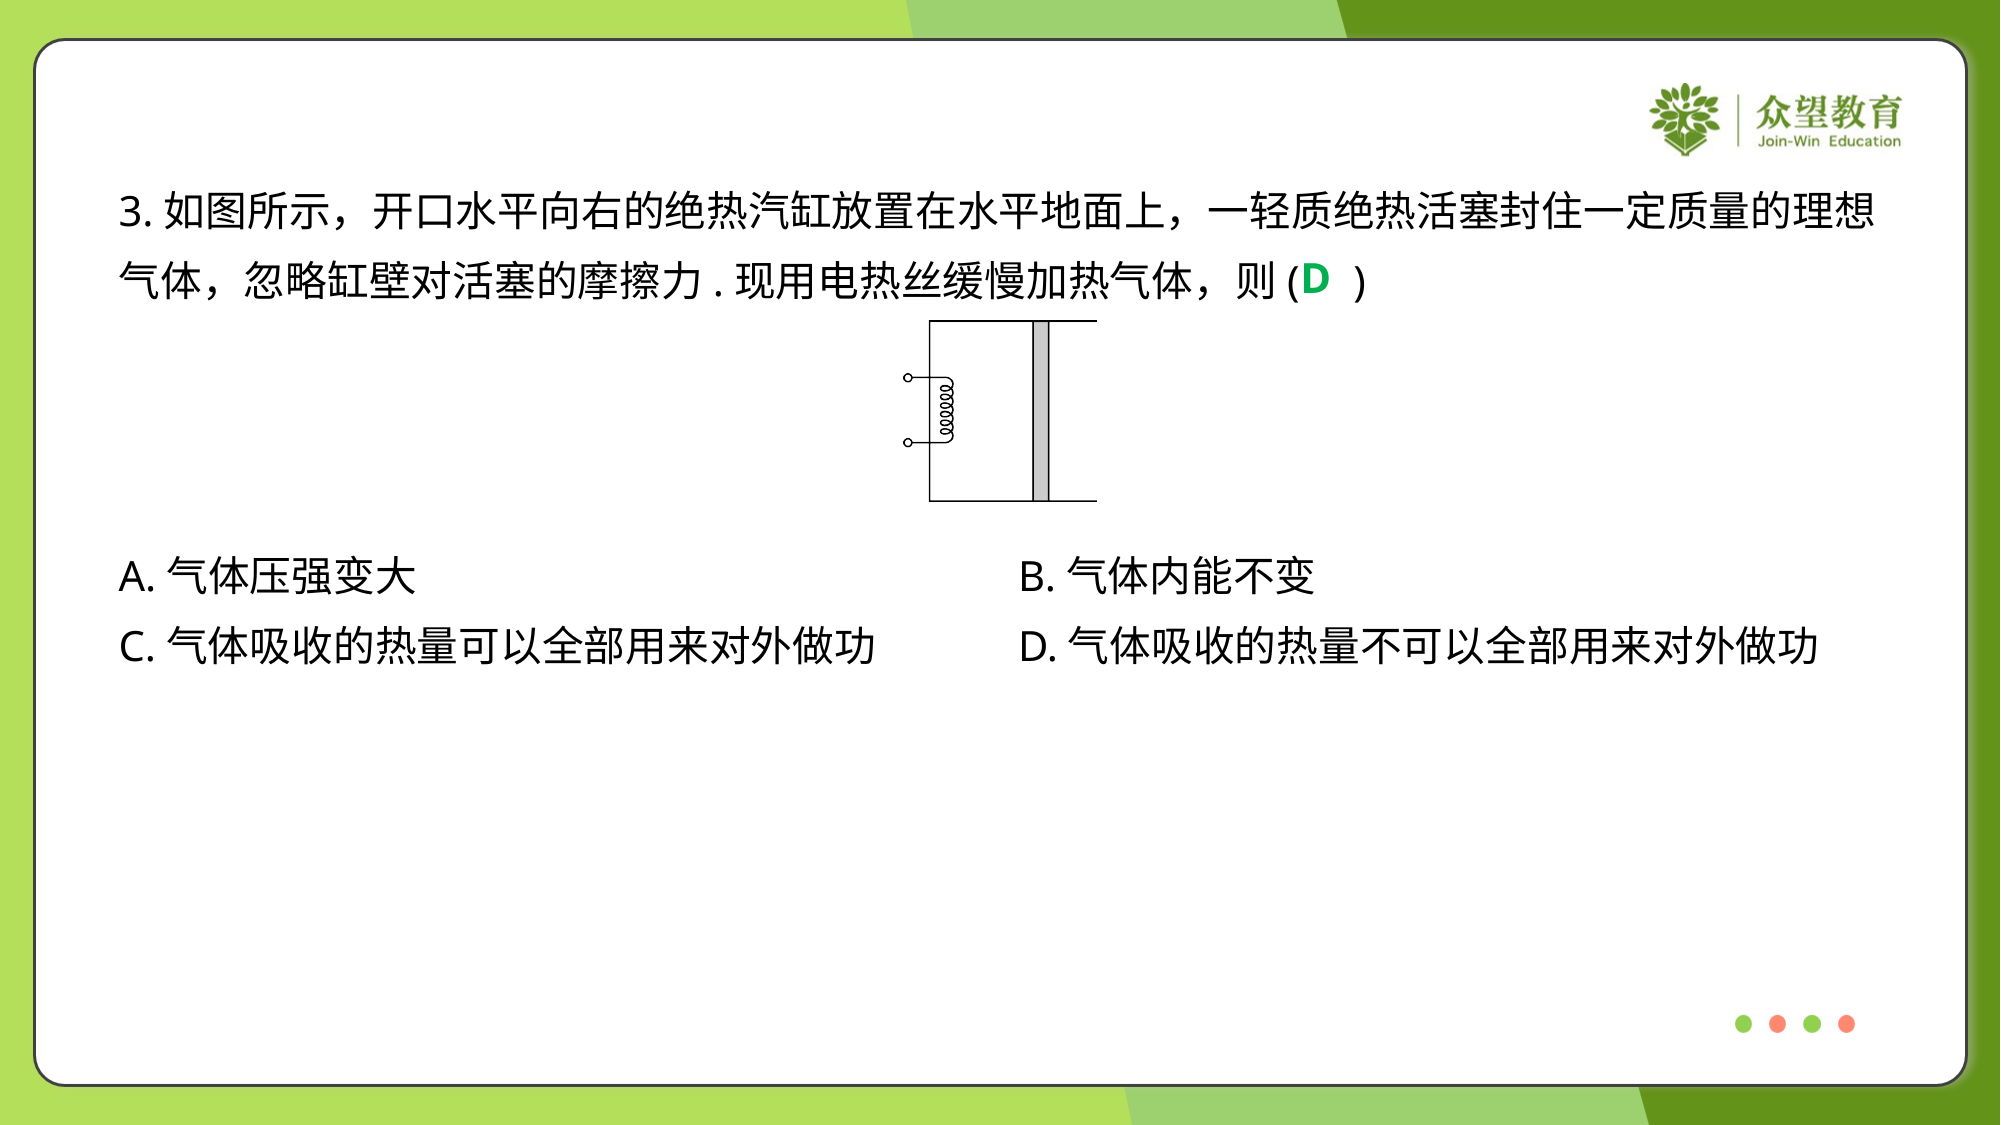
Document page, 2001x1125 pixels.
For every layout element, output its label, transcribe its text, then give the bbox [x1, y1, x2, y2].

text_box D [1284, 231, 1348, 296]
text_box 3.如图所示，开口水平向右的绝热汽缸放置在水平地面上，一轻质绝热活塞封住一定质量的理想 气体，忽略缸壁对活塞的摩擦力.现用电热丝缓慢加热气体，则( ) [118, 159, 1883, 298]
text_box A.气体压强变大 B.气体内能不变 C.气体吸收的热量可以全部用来对外做功 D.气体吸收的热量不可以全部用来对外做功 [118, 524, 1883, 663]
picture [0, 0, 2000, 1125]
